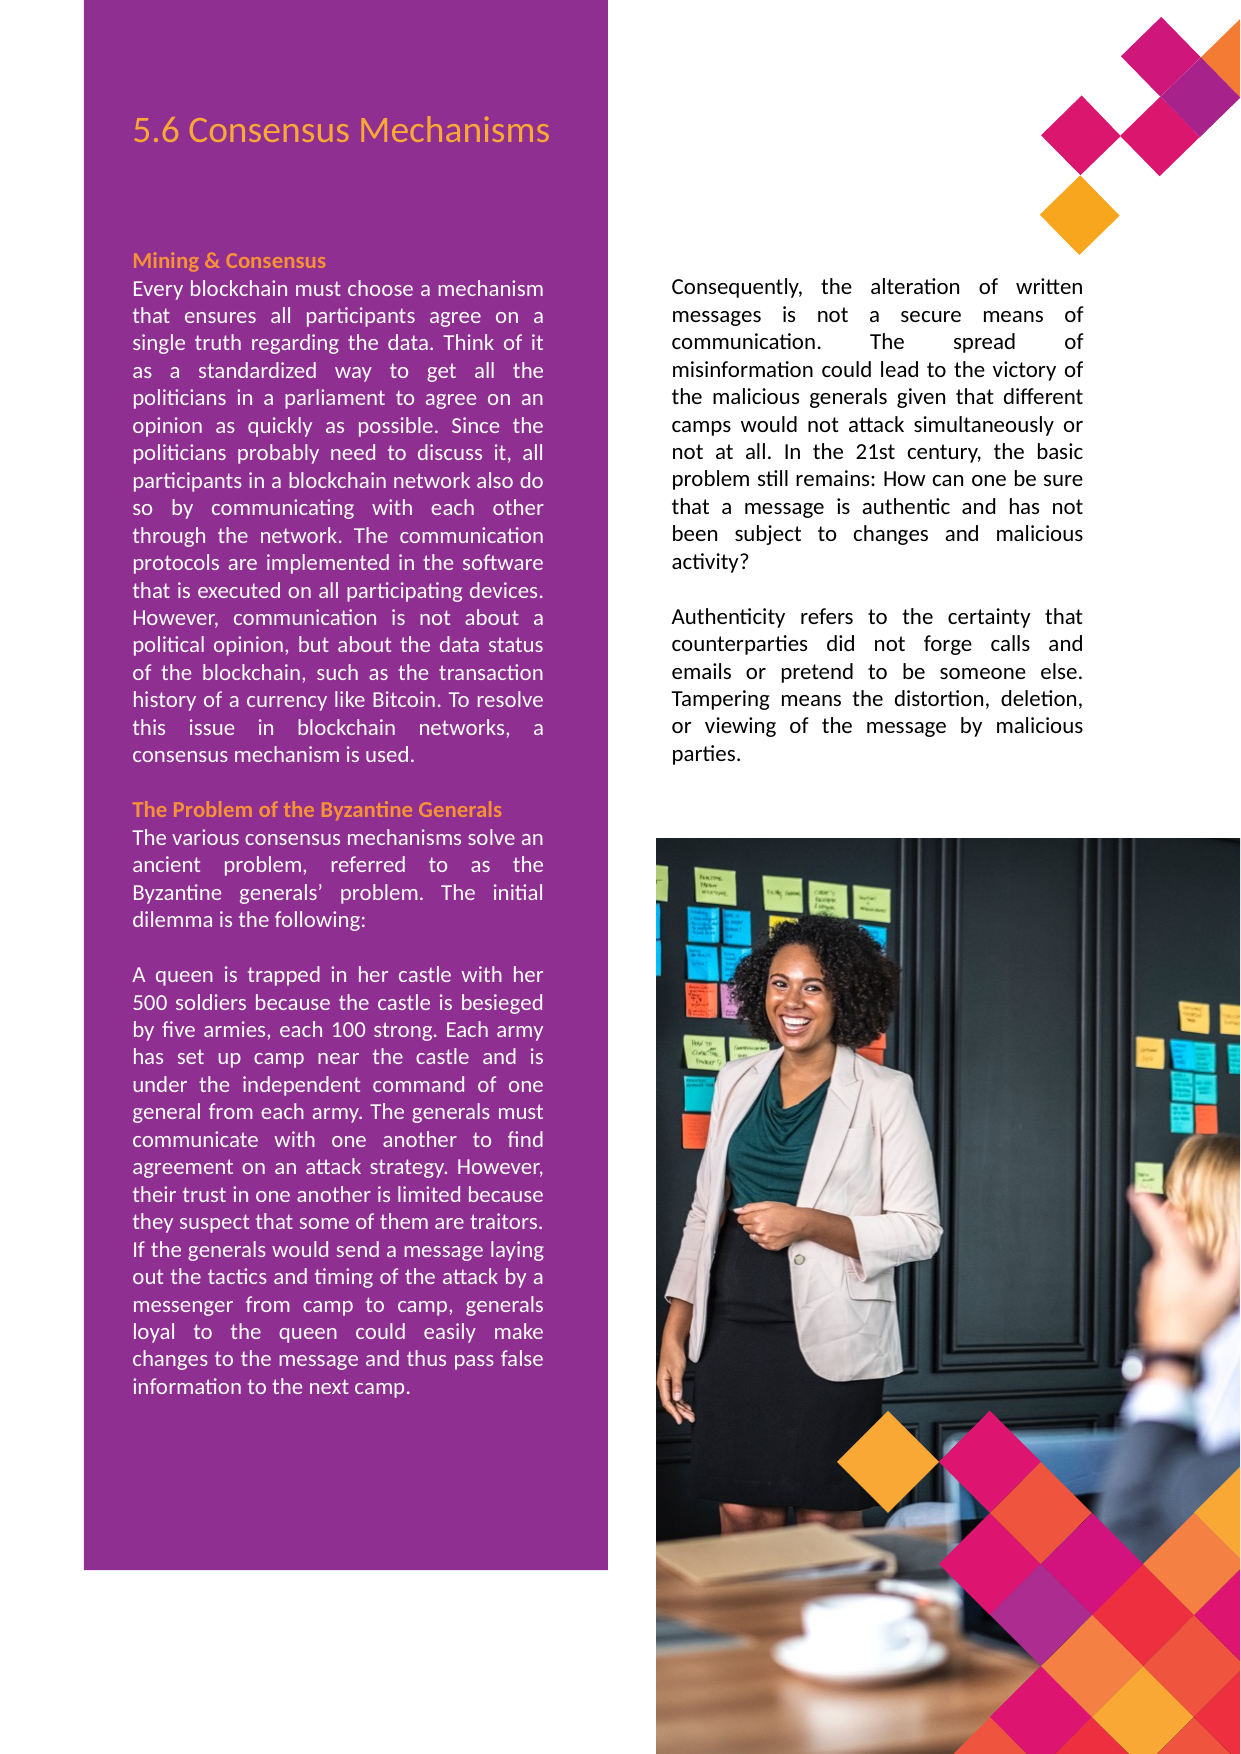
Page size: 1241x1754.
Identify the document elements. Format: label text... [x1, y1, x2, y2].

text_box Consequently, the alteration of written messages is not a secure means of communication. The spread of misinformation could lead to the victory of the malicious generals given that different camps would not attack simultaneously or not at all. In the 21st century, the basic problem still remains: How can one be sure that a message is authentic and has not been subject to changes and malicious activity? Authenticity refers to the certainty that counterparties did not forge calls and emails or pretend to be someone else. Tampering means the distortion, deletion, or viewing of the message by malicious parties. [656, 264, 1099, 838]
list 5.6 Consensus Mechanisms [117, 97, 588, 242]
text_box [1041, 28, 1241, 244]
picture [656, 838, 1241, 1754]
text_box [851, 1410, 1241, 1754]
list Mining & Consensus Every blockchain must choose a mechanism that ensures all participants agree on a single truth regarding the data. Think of it as a standardized way to get all the politicians in a parliament to agree on an opinion as quickly as possible. Since the politicians probably need to discuss it, all participants in a blockchain network also do so by communicating with each other through the network. The communication protocols are implemented in the software that is executed on all participating devices. However, communication is not about a political opinion, but about the data status of the blockchain, such as the transaction history of a currency like Bitcoin. To resolve this issue in blockchain networks, a consensus mechanism is used. The Problem of the Byzantine Generals The various consensus mechanisms solve an ancient problem, referred to as the Byzantine generals’ problem. The initial dilemma is the following: A queen is trapped in her castle with her 500 soldiers because the castle is besieged by five armies, each 100 strong. Each army has set up camp near the castle and is under the independent command of one general from each army. The generals must communicate with one another to find agreement on an attack strategy. However, their trust in one another is limited because they suspect that some of them are traitors. If the generals would send a message laying out the tactics and timing of the attack by a messenger from camp to camp, generals loyal to the queen could easily make changes to the message and thus pass false information to the next camp. [117, 238, 560, 1503]
